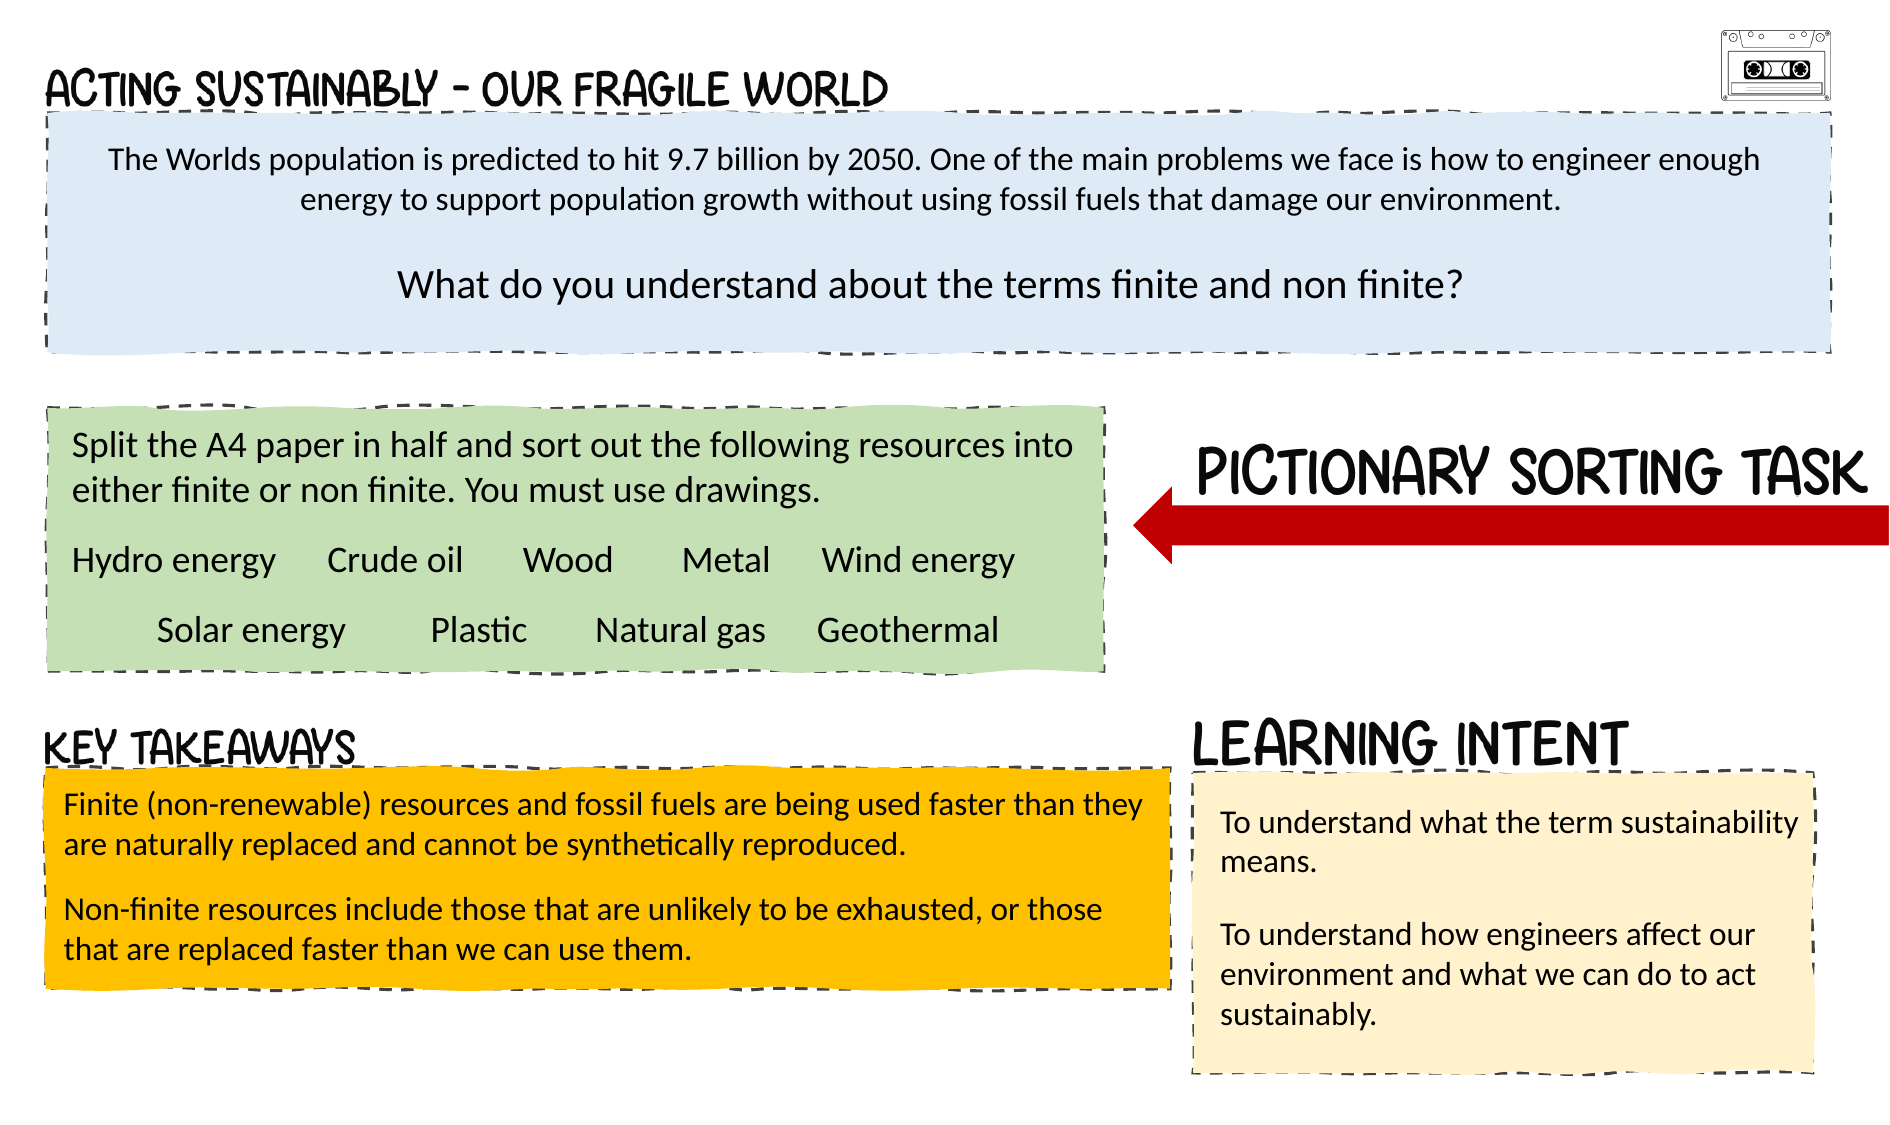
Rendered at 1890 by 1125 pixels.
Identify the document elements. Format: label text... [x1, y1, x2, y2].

text_box The Worlds population is predicted to hit 9.7 billion by 2050. One of the main problems we face is how to engineer enough energy to support population growth without using fossil fuels that damage our environment. What do you understand about the terms finite and non finite? [58, 129, 1813, 360]
text_box [44, 110, 75, 354]
text_box Finite (non-renewable) resources and fossil fuels are being used faster than they are naturally replaced and cannot be synthetically reproduced. Non-finite resources include those that are unlikely to be exhausted, or those that are replaced faster than we can use them. [48, 774, 1171, 975]
text_box To understand what the term sustainability means. [1205, 792, 1890, 887]
text_box [75, 107, 877, 129]
picture [45, 727, 355, 765]
text_box [45, 404, 1106, 676]
text_box To understand how engineers affect our environment and what we can do to act sustainably. [1205, 904, 1783, 1040]
picture [1199, 443, 1868, 497]
text_box [877, 109, 1832, 354]
text_box Split the A4 paper in half and sort out the following resources into either finite or non finite. You must use drawings. Hydro energy Crude oil Wood Metal Wind energy Solar energy Plastic Natural gas Geothermal [57, 412, 1179, 658]
picture [1721, 30, 1831, 101]
text_box [1129, 480, 1890, 570]
text_box [43, 765, 1172, 992]
picture [1193, 717, 1629, 766]
picture [45, 67, 888, 107]
text_box [1191, 769, 1816, 1076]
